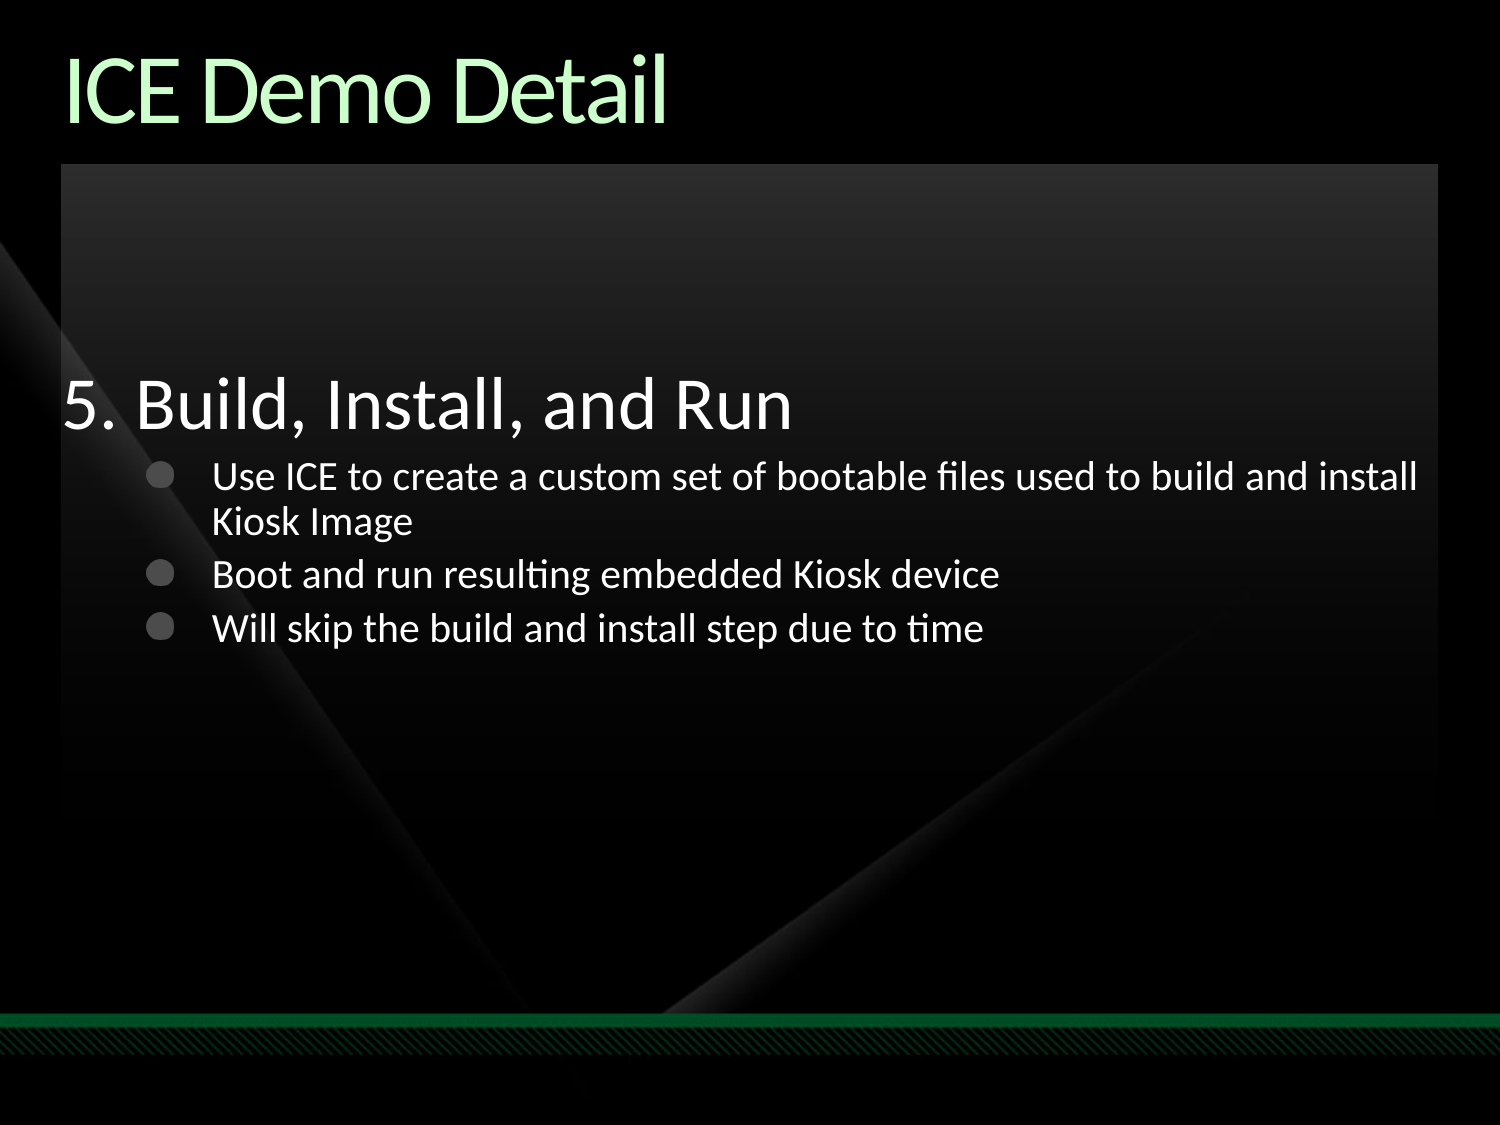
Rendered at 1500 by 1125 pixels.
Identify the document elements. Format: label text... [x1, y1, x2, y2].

picture [0, 0, 1500, 1125]
title ICE Demo Detail [62, 37, 1437, 147]
list 5. Build, Install, and Run Use ICE to create a custom set of bootable files used to build and install Kiosk Image Boot and run resulting embedded Kiosk device Will skip the build and install step due to time [61, 164, 1438, 927]
